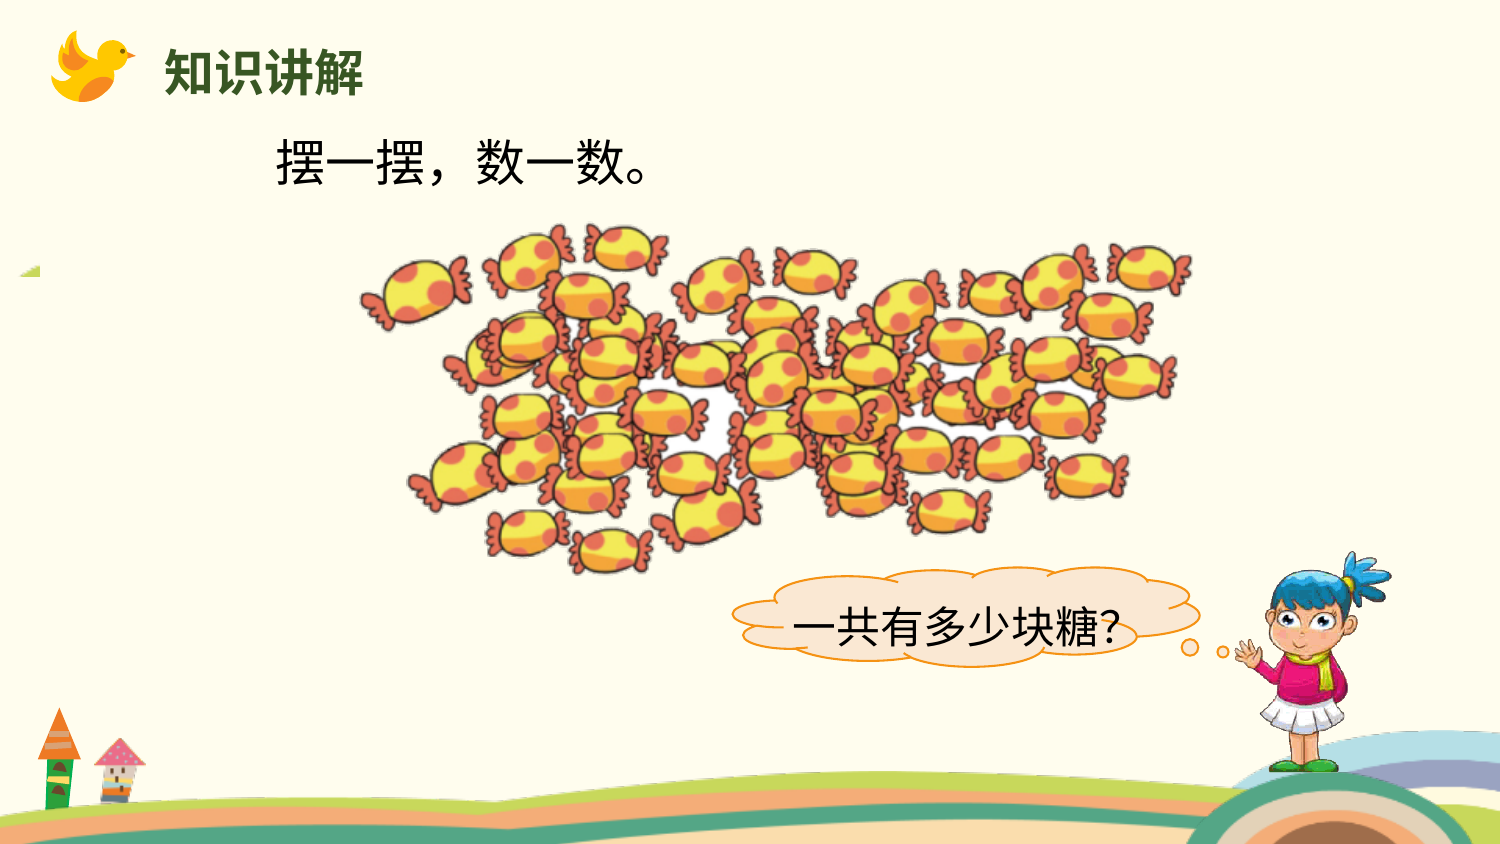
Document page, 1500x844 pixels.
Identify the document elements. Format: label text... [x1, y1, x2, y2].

picture [0, 0, 1500, 844]
text_box 知识讲解 [152, 35, 376, 107]
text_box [732, 567, 1200, 667]
text_box 摆一摆，数一数。 [264, 113, 1351, 197]
